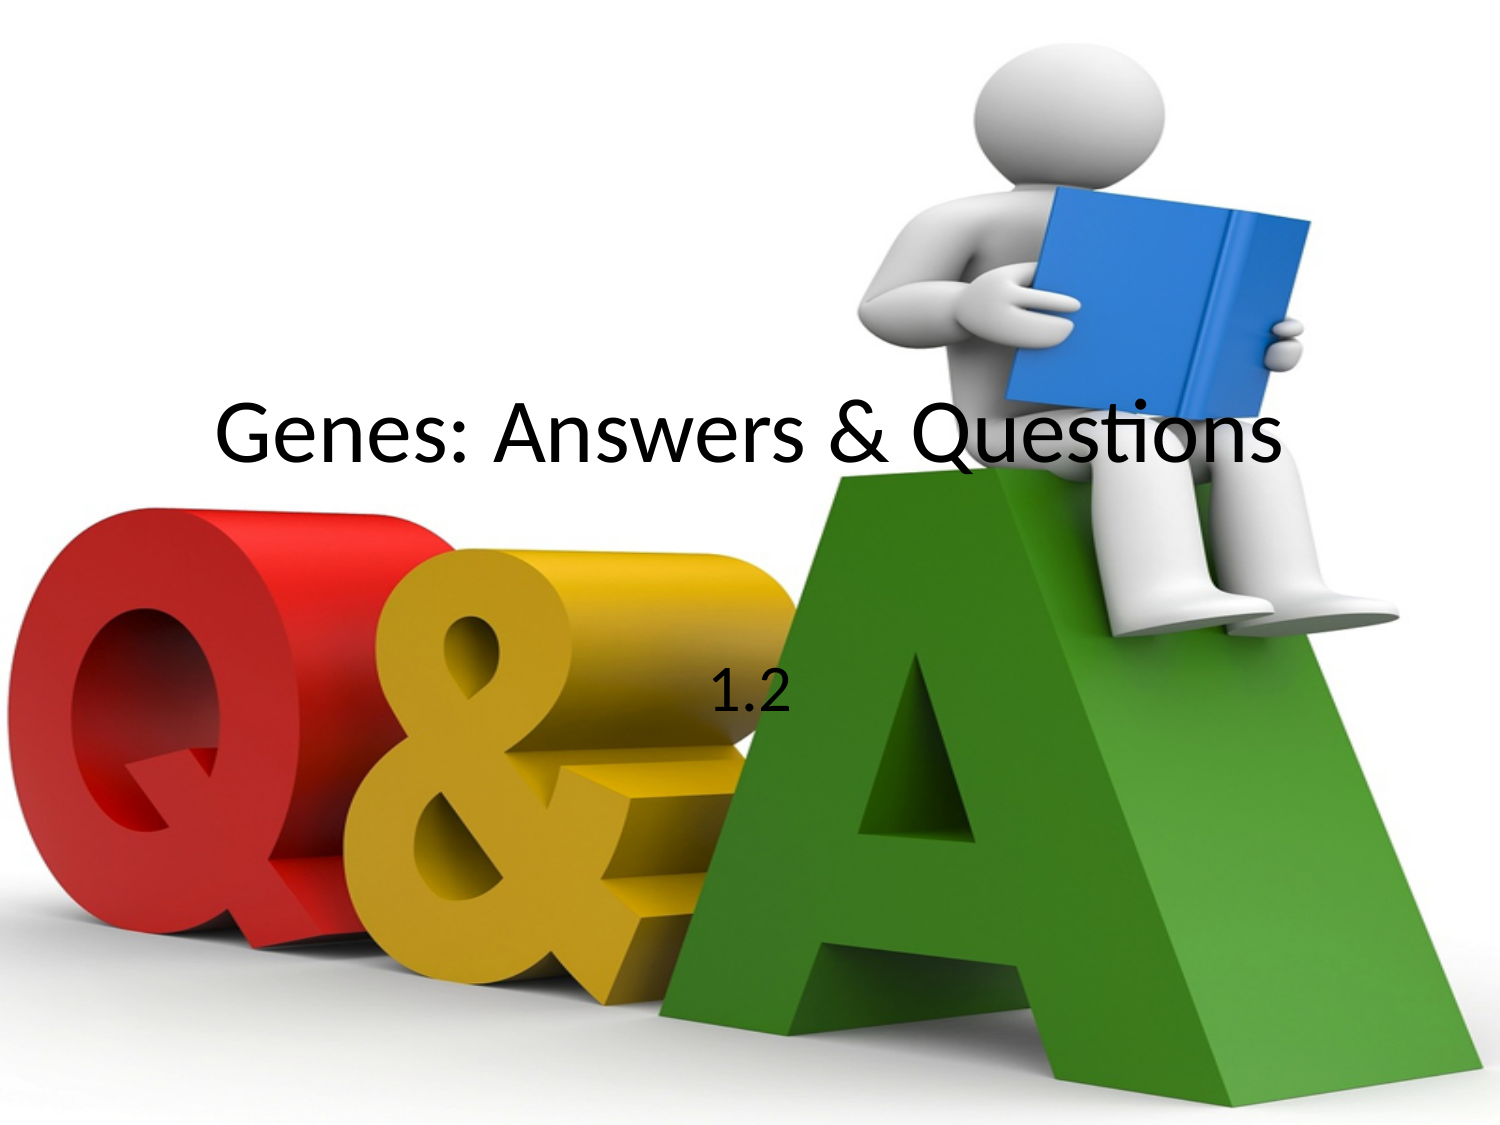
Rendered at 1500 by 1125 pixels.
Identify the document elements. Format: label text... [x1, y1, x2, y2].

subtitle 1.2 [225, 637, 1275, 925]
title Genes: Answers & Questions [112, 305, 1388, 547]
picture [0, 0, 1500, 1125]
